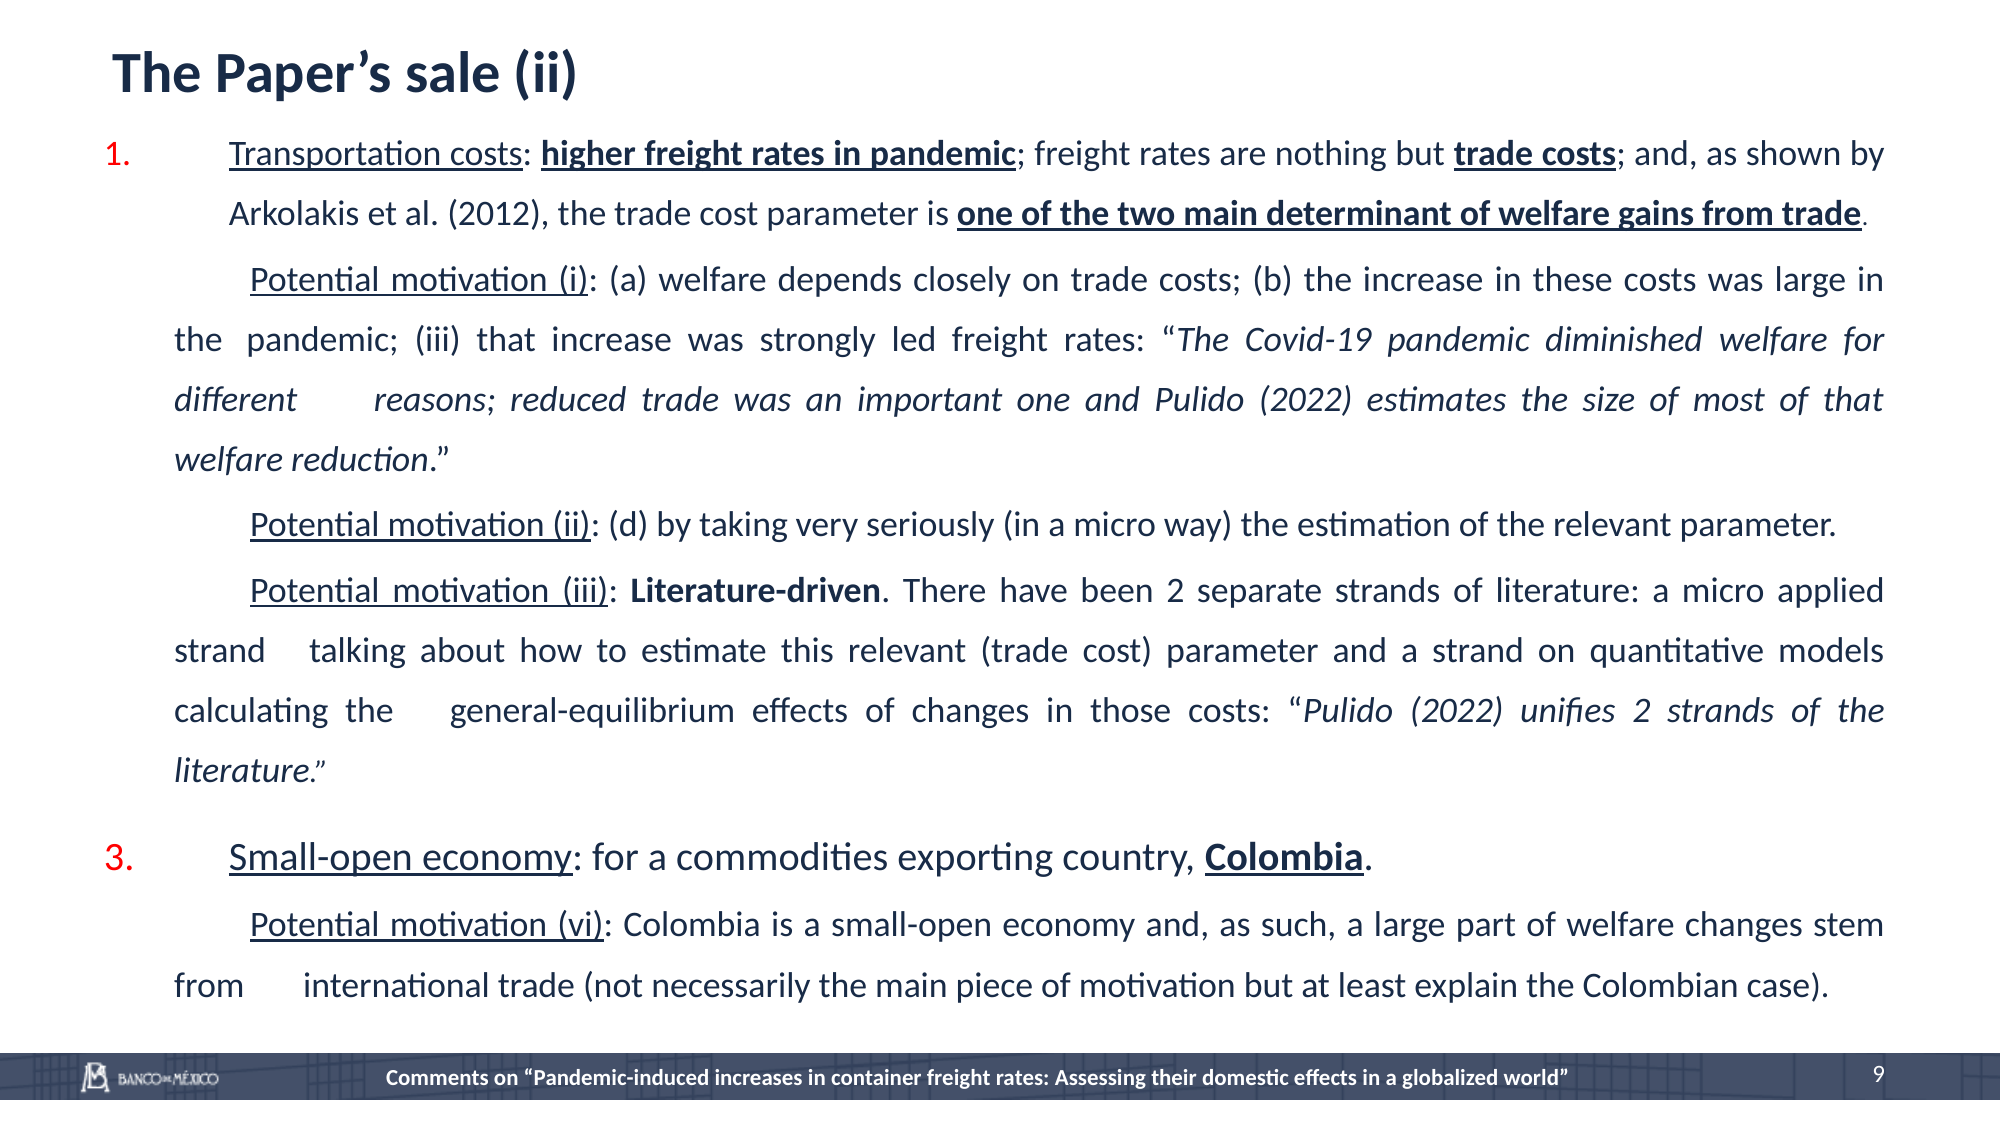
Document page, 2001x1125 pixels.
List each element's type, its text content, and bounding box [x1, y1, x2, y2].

footer Comments on “Pandemic-induced increases in container freight rates: Assessing their domestic effects in a globalized world” [241, 1047, 1716, 1107]
picture [1900, 1053, 2000, 1100]
picture [0, 1053, 241, 1100]
text_box Transportation costs: higher freight rates in pandemic; freight rates are nothing but trade costs; and, as shown by Arkolakis et al. (2012), the trade cost parameter is one of the two main determinant of welfare gains from trade. Potential motivation (i): (a) welfare depends closely on trade costs; (b) the increase in these costs was large in the pandemic; (iii) that increase was strongly led freight rates: “The Covid-19 pandemic diminished welfare for different reasons; reduced trade was an important one and Pulido (2022) estimates the size of most of that welfare reduction.” Potential motivation (ii): (d) by taking very seriously (in a micro way) the estimation of the relevant parameter. Potential motivation (iii): Literature-driven. There have been 2 separate strands of literature: a micro applied strand talking about how to estimate this relevant (trade cost) parameter and a strand on quantitative models calculating the general-equilibrium effects of changes in those costs: “Pulido (2022) unifies 2 strands of the literature.” Small-open economy: for a commodities exporting country, Colombia. Potential motivation (vi): Colombia is a small-open economy and, as such, a large part of welfare changes stem from international trade (not necessarily the main piece of motivation but at least explain the Colombian case). [82, 105, 1900, 1047]
title The Paper’s sale (ii) [97, 10, 1898, 105]
slide_number 9 [1433, 1047, 1900, 1103]
